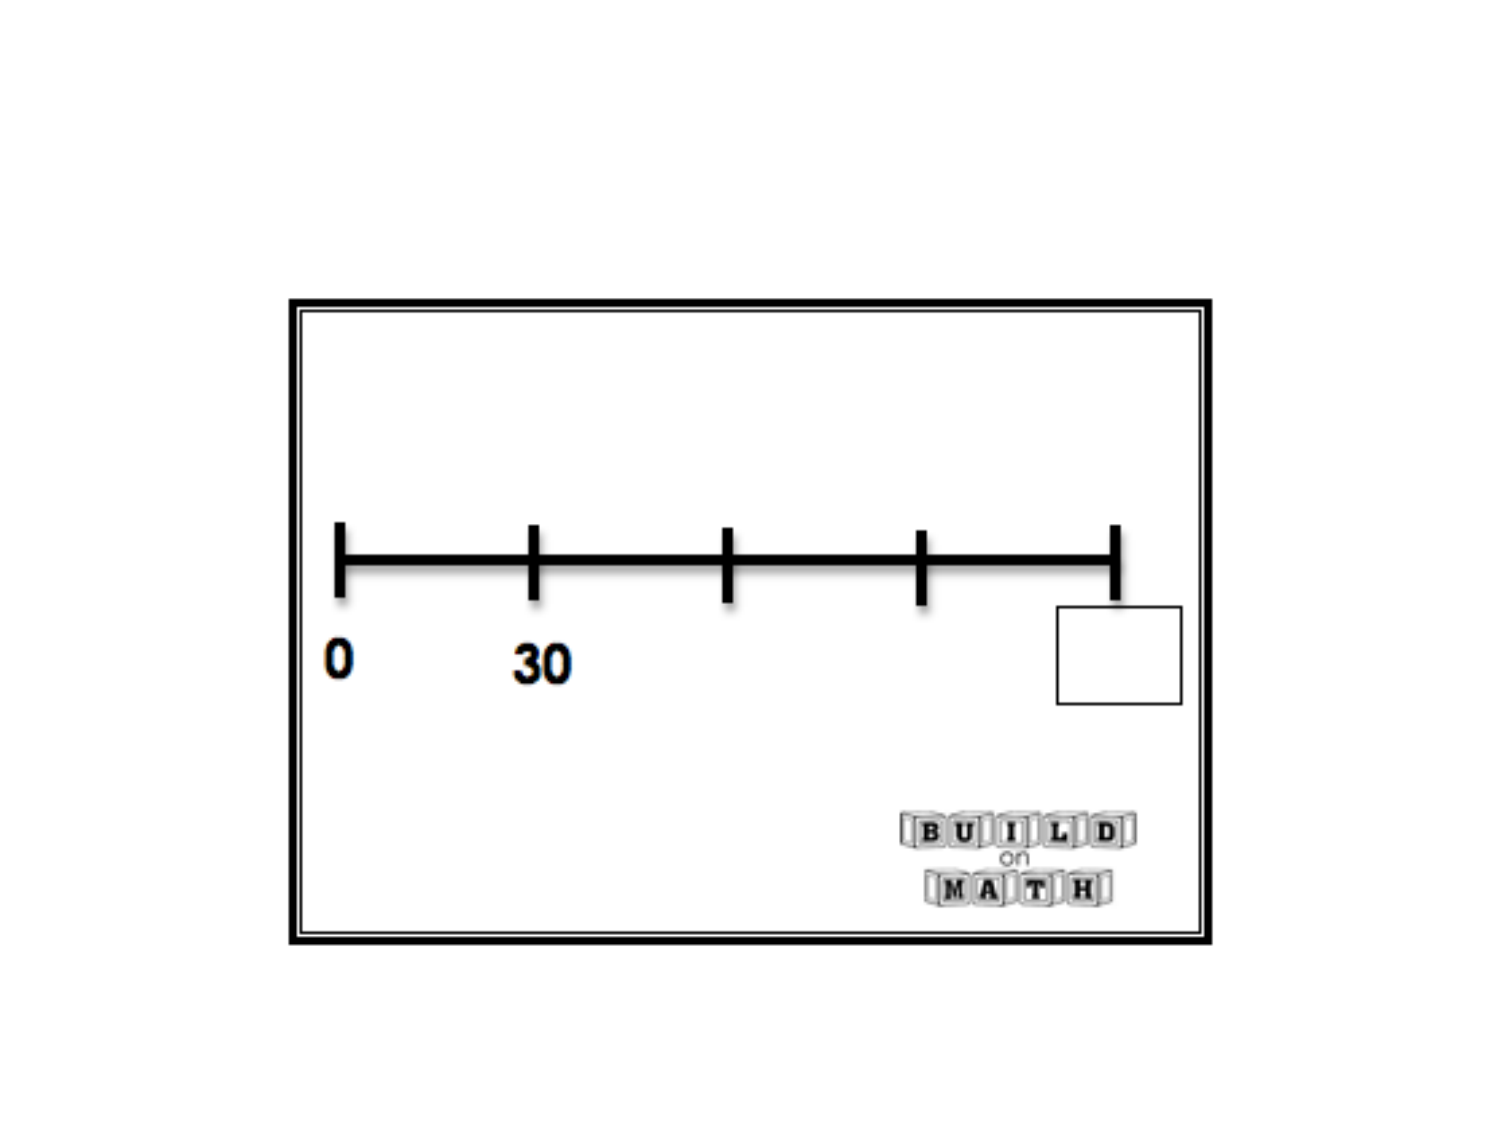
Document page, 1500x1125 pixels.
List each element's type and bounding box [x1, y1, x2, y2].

list [74, 262, 1426, 1006]
